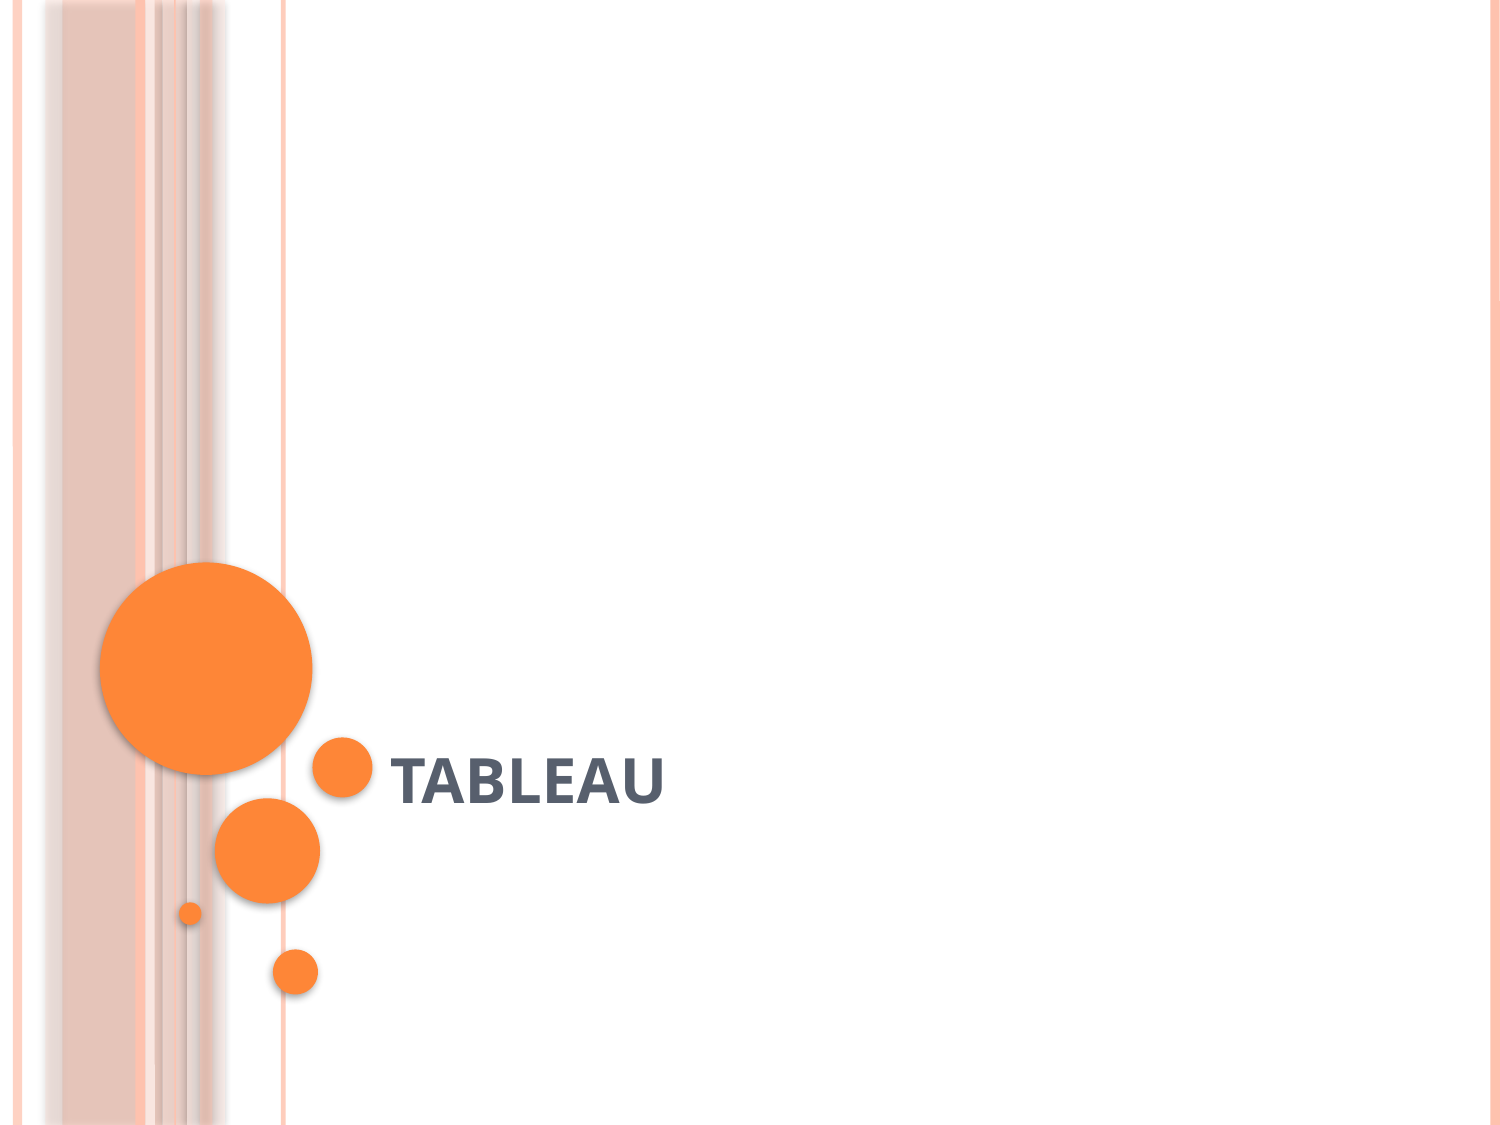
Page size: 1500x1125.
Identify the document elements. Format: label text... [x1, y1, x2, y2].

title Tableau [375, 512, 1388, 824]
